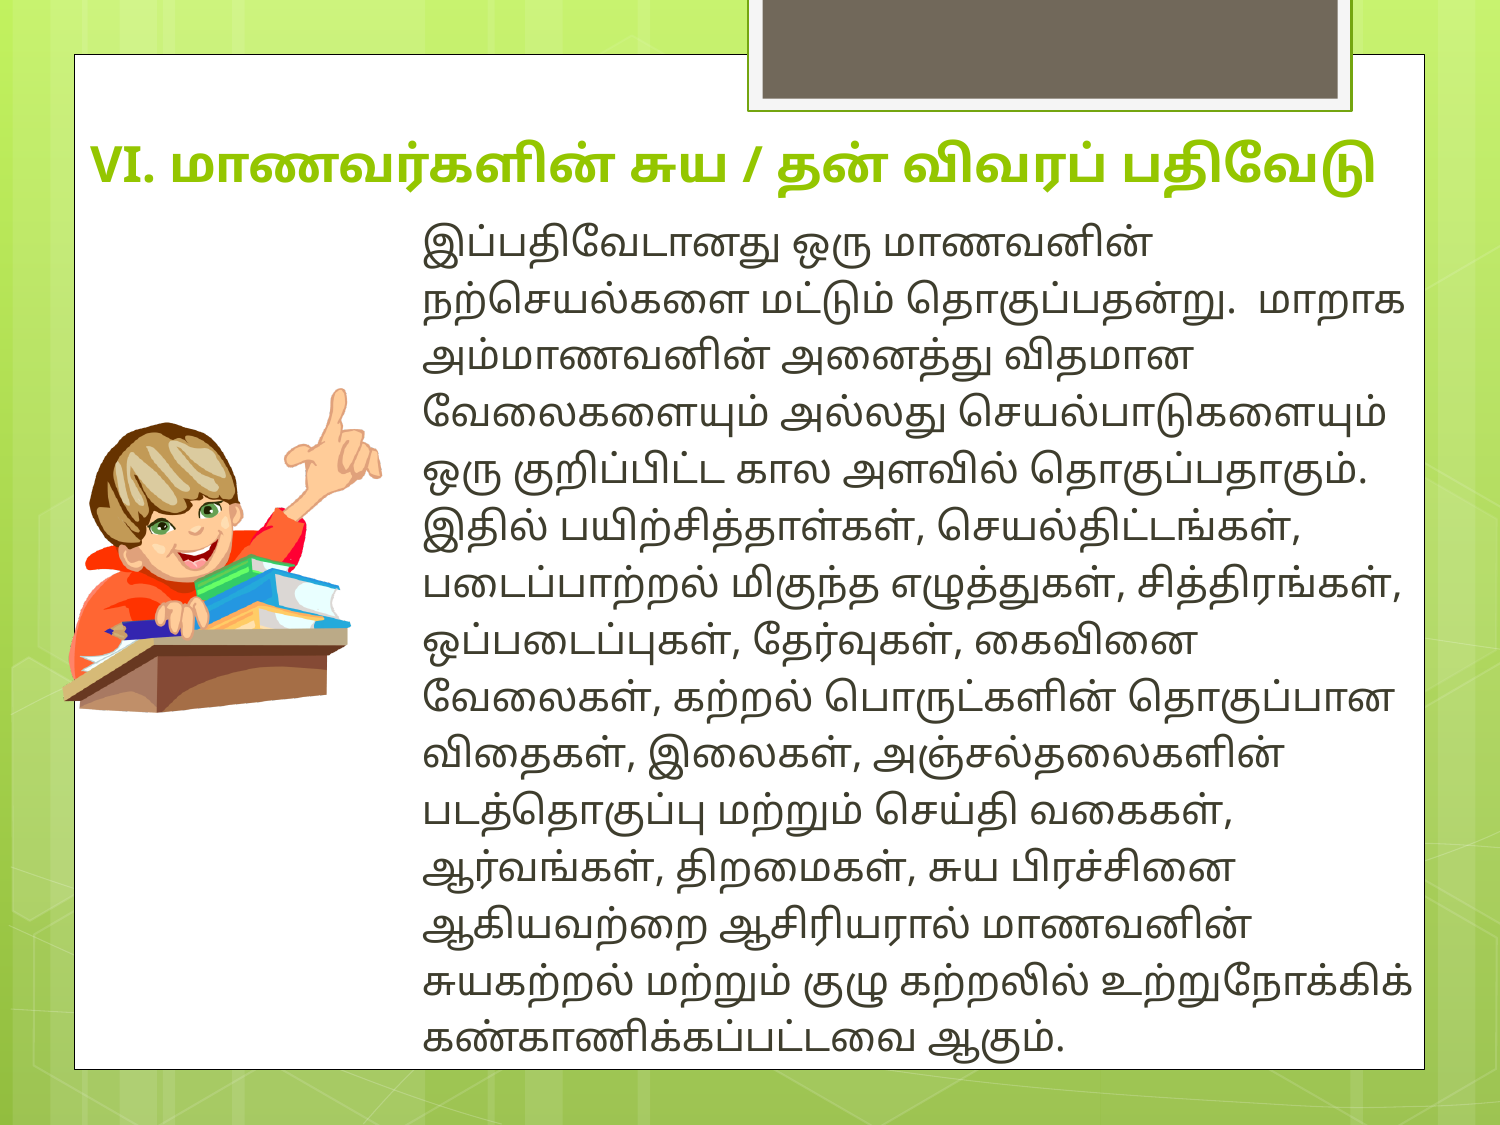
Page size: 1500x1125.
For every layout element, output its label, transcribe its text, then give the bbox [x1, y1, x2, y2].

list இப்பதிவேடானது ஒரு மாணவனின் நற்செயல்களை மட்டும் தொகுப்பதன்று. மாறாக அம்மாணவனின் அனைத்து விதமான வேலைகளையும் அல்லது செயல்பாடுகளையும் ஒரு குறிப்பிட்ட கால அளவில் தொகுப்பதாகும். இதில் பயிற்சித்தாள்கள், செயல்திட்டங்கள், படைப்பாற்றல் மிகுந்த எழுத்துகள், சித்திரங்கள், ஒப்படைப்புகள், தேர்வுகள், கைவினை வேலைகள், கற்றல் பொருட்களின் தொகுப்பான விதைகள், இலைகள், அஞ்சல்தலைகளின் படத்தொகுப்பு மற்றும் செய்தி வகைகள், ஆர்வங்கள், திறமைகள், சுய பிரச்சினை ஆகியவற்றை ஆசிரியரால் மாணவனின் சுயகற்றல் மற்றும் குழு கற்றலில் உற்றுநோக்கிக் கண்காணிக்கப்பட்டவை ஆகும். [406, 200, 1457, 1075]
title VI. மாணவர்களின் சுய / தன் விவரப் பதிவேடு [75, 12, 1425, 200]
picture [62, 387, 383, 713]
